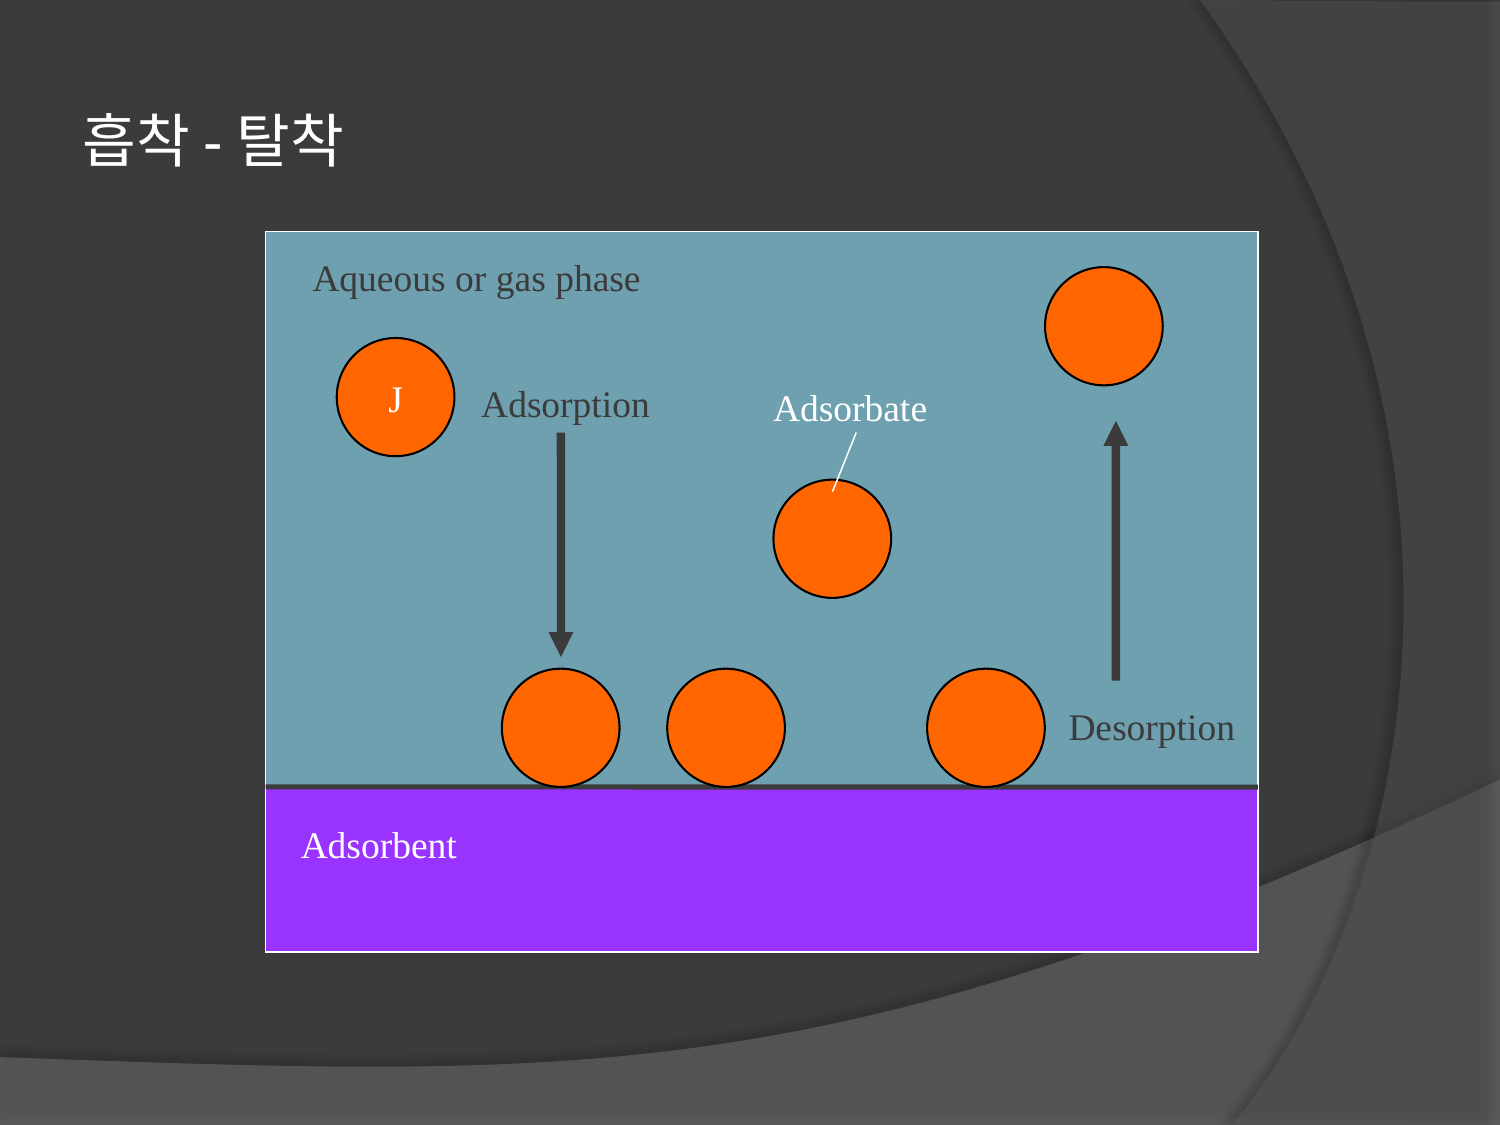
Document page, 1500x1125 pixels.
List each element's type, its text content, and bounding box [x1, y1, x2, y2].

title 흡착-탈착 [75, 45, 1300, 233]
text_box [1109, 420, 1123, 681]
text_box [773, 479, 892, 598]
text_box Adsorbent [286, 814, 473, 874]
text_box Adsorbate [758, 377, 943, 437]
text_box [1045, 267, 1163, 386]
text_box [265, 786, 1258, 953]
text_box J [336, 337, 455, 457]
text_box Adsorption [466, 372, 666, 433]
text_box [927, 668, 1045, 787]
text_box Desorption [1053, 695, 1251, 756]
text_box [501, 668, 620, 787]
text_box [667, 668, 785, 787]
text_box [554, 433, 568, 657]
text_box Aqueous or gas phase [297, 247, 656, 307]
text_box [265, 231, 1258, 786]
